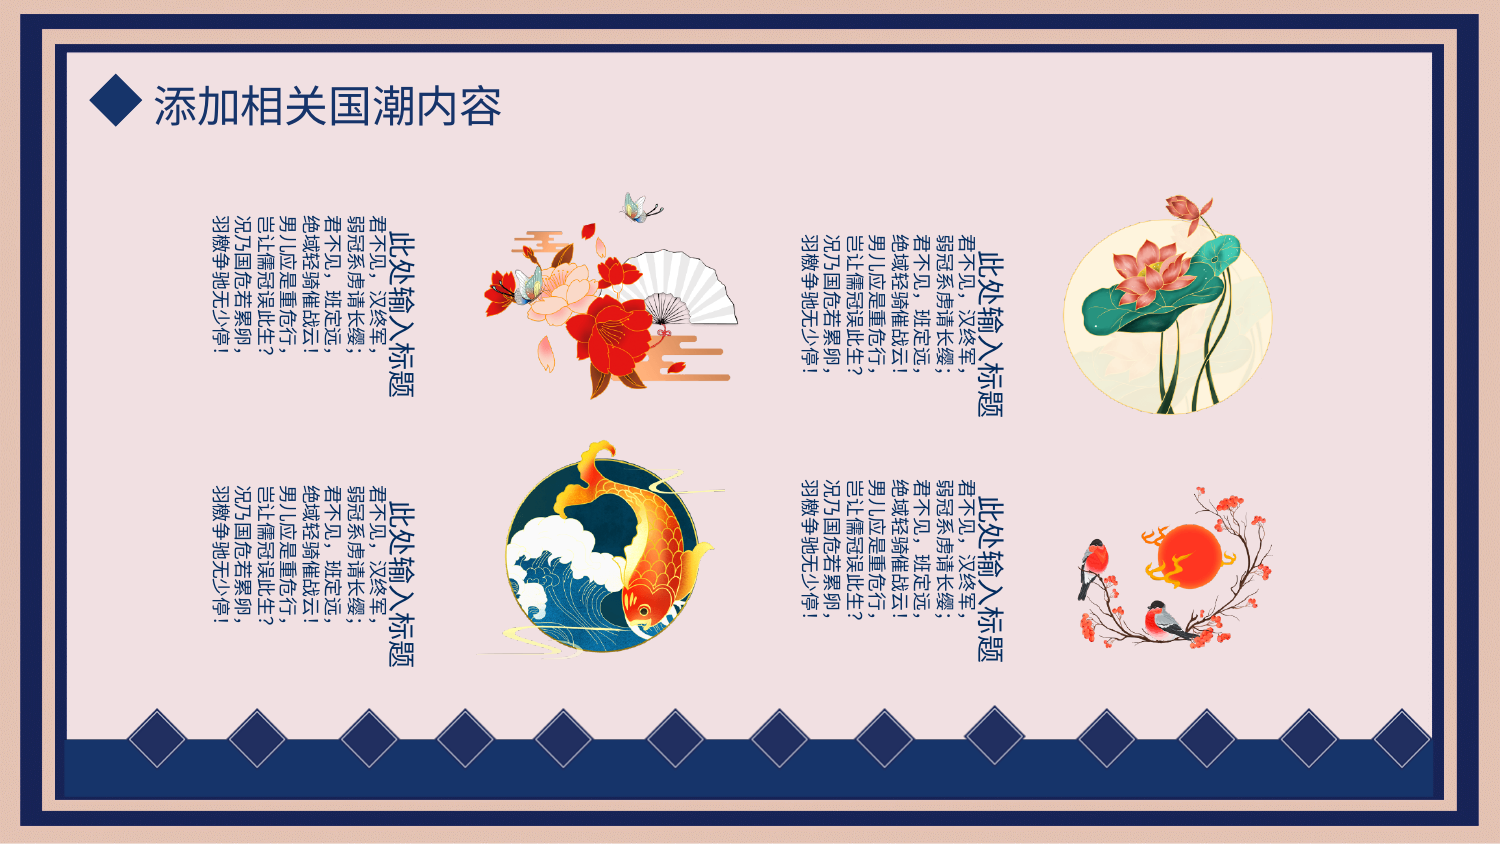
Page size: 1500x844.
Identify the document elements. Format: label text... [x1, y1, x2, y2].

text_box 此处输入标题 [355, 186, 461, 398]
text_box 此处输入标题 [944, 451, 1051, 662]
text_box 此处输入标题 [355, 456, 461, 667]
text_box 君不见，汉终军，弱冠系虏请长缨； 君不见，班定远，绝域轻骑催战云！ 男儿应是重危行，岂让儒冠误此生？况乃国危若累卵，羽檄争驰无少停！ [774, 465, 987, 657]
picture [0, 0, 1500, 844]
text_box 君不见，汉终军，弱冠系虏请长缨； 君不见，班定远，绝域轻骑催战云！ 男儿应是重危行，岂让儒冠误此生？况乃国危若累卵，羽檄争驰无少停！ [774, 220, 987, 412]
text_box 君不见，汉终军，弱冠系虏请长缨； 君不见，班定远，绝域轻骑催战云！ 男儿应是重危行，岂让儒冠误此生？况乃国危若累卵，羽檄争驰无少停！ [185, 470, 398, 662]
text_box 君不见，汉终军，弱冠系虏请长缨； 君不见，班定远，绝域轻骑催战云！ 男儿应是重危行，岂让儒冠误此生？况乃国危若累卵，羽檄争驰无少停！ [185, 200, 398, 393]
text_box 此处输入标题 [944, 206, 1047, 418]
